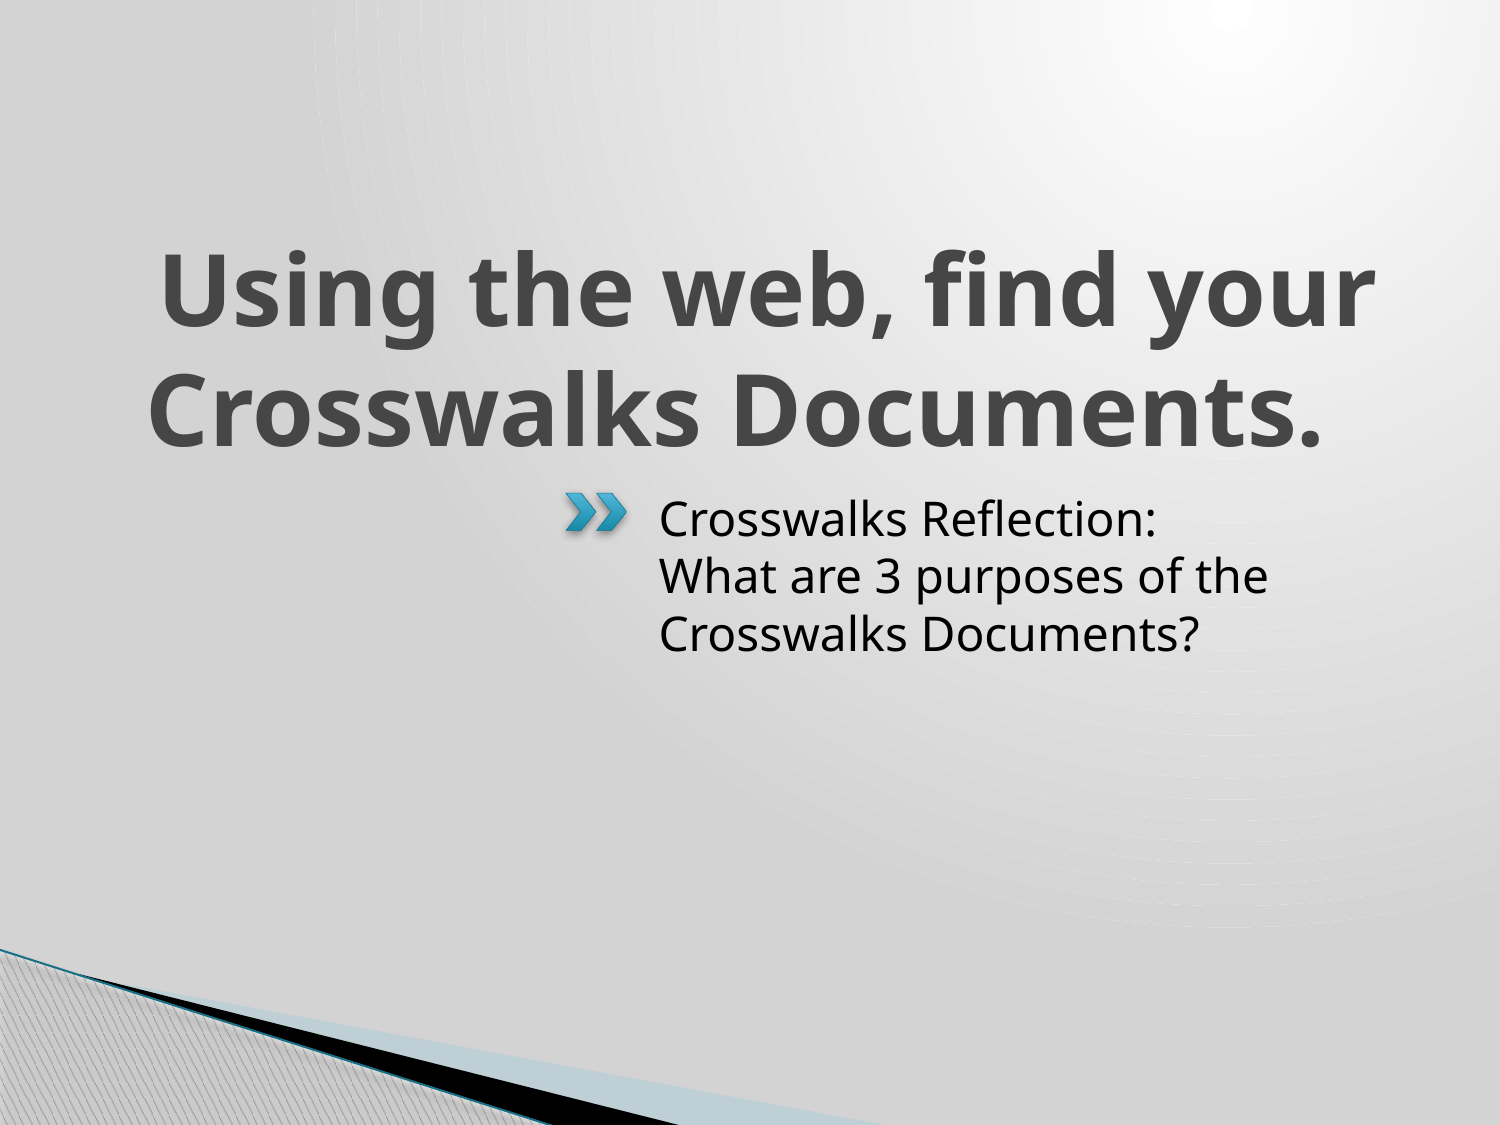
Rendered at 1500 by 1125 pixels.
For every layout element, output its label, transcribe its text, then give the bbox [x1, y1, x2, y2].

list Crosswalks Reflection: What are 3 purposes of the Crosswalks Documents? [643, 480, 1394, 720]
title Using the web, find your Crosswalks Documents. [118, 173, 1394, 474]
